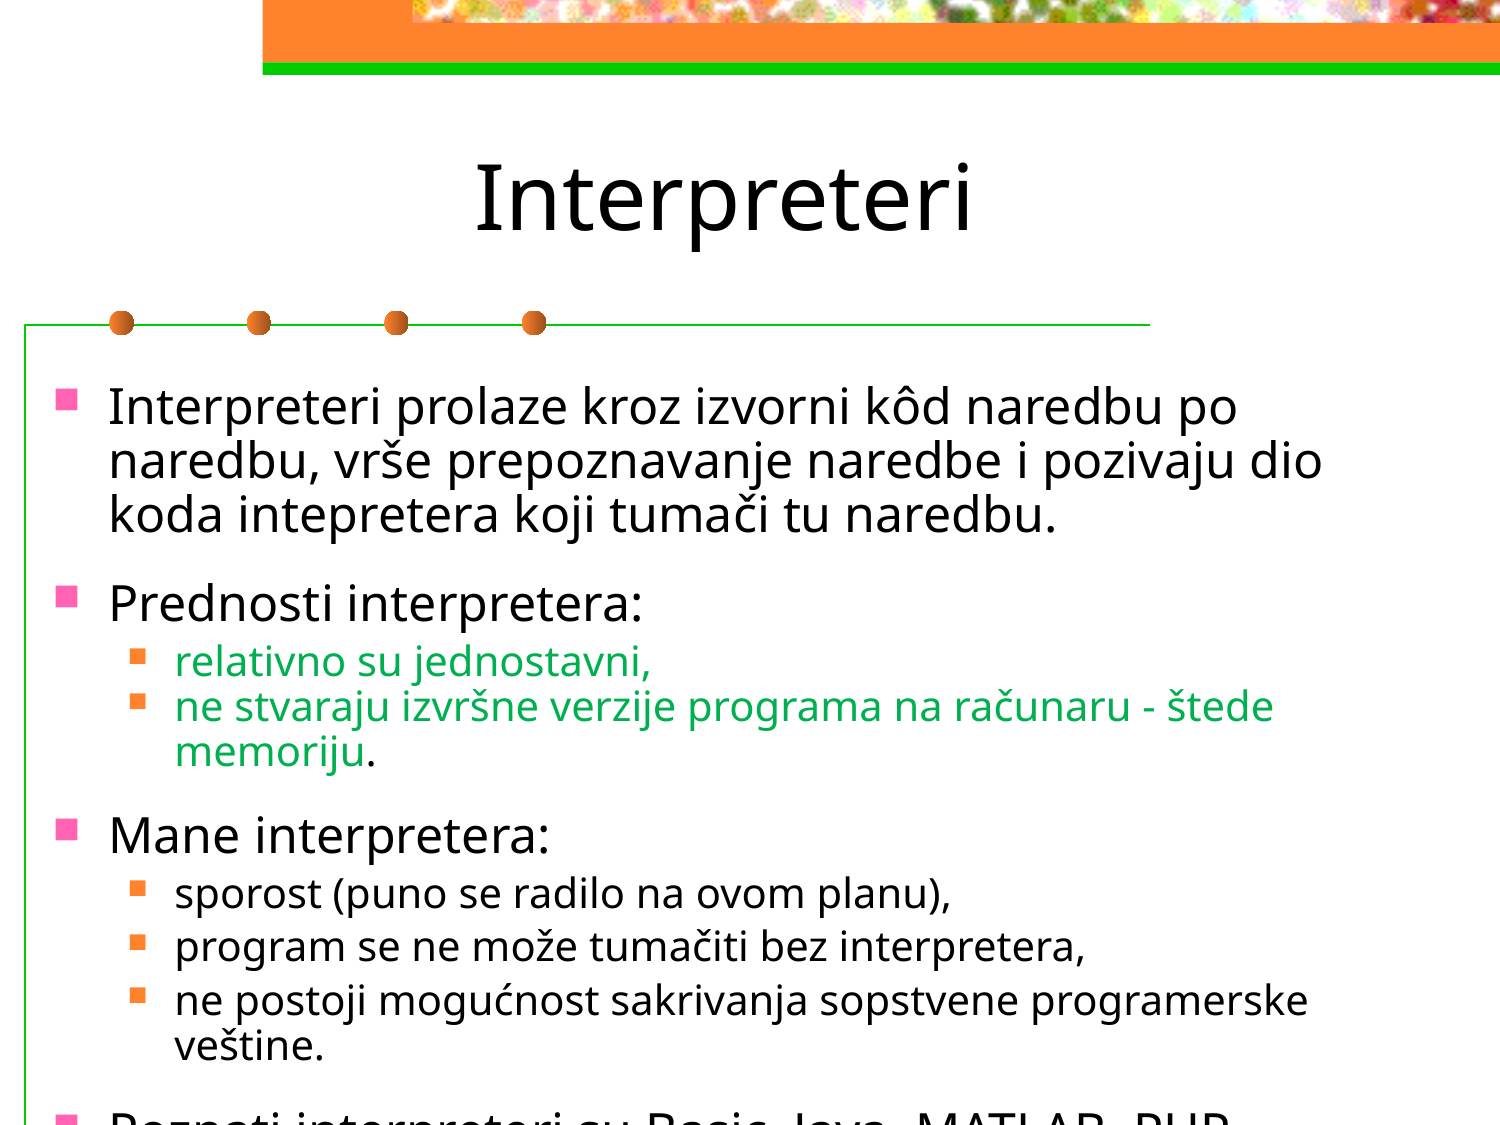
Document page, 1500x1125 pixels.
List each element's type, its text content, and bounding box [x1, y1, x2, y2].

picture [412, 0, 1500, 23]
title Interpreteri [87, 99, 1363, 288]
list Interpreteri prolaze kroz izvorni kôd naredbu po naredbu, vrše prepoznavanje naredbe i pozivaju dio koda intepretera koji tumači tu naredbu. Prednosti interpretera: relativno su jednostavni, ne stvaraju izvršne verzije programa na računaru - štede memoriju. Mane interpretera: sporost (puno se radilo na ovom planu), program se ne može tumačiti bez interpretera, ne postoji mogućnost sakrivanja sopstvene programerske veštine. Poznati interpreteri su Basic, Java, MATLAB, PHP. [37, 373, 1459, 1071]
